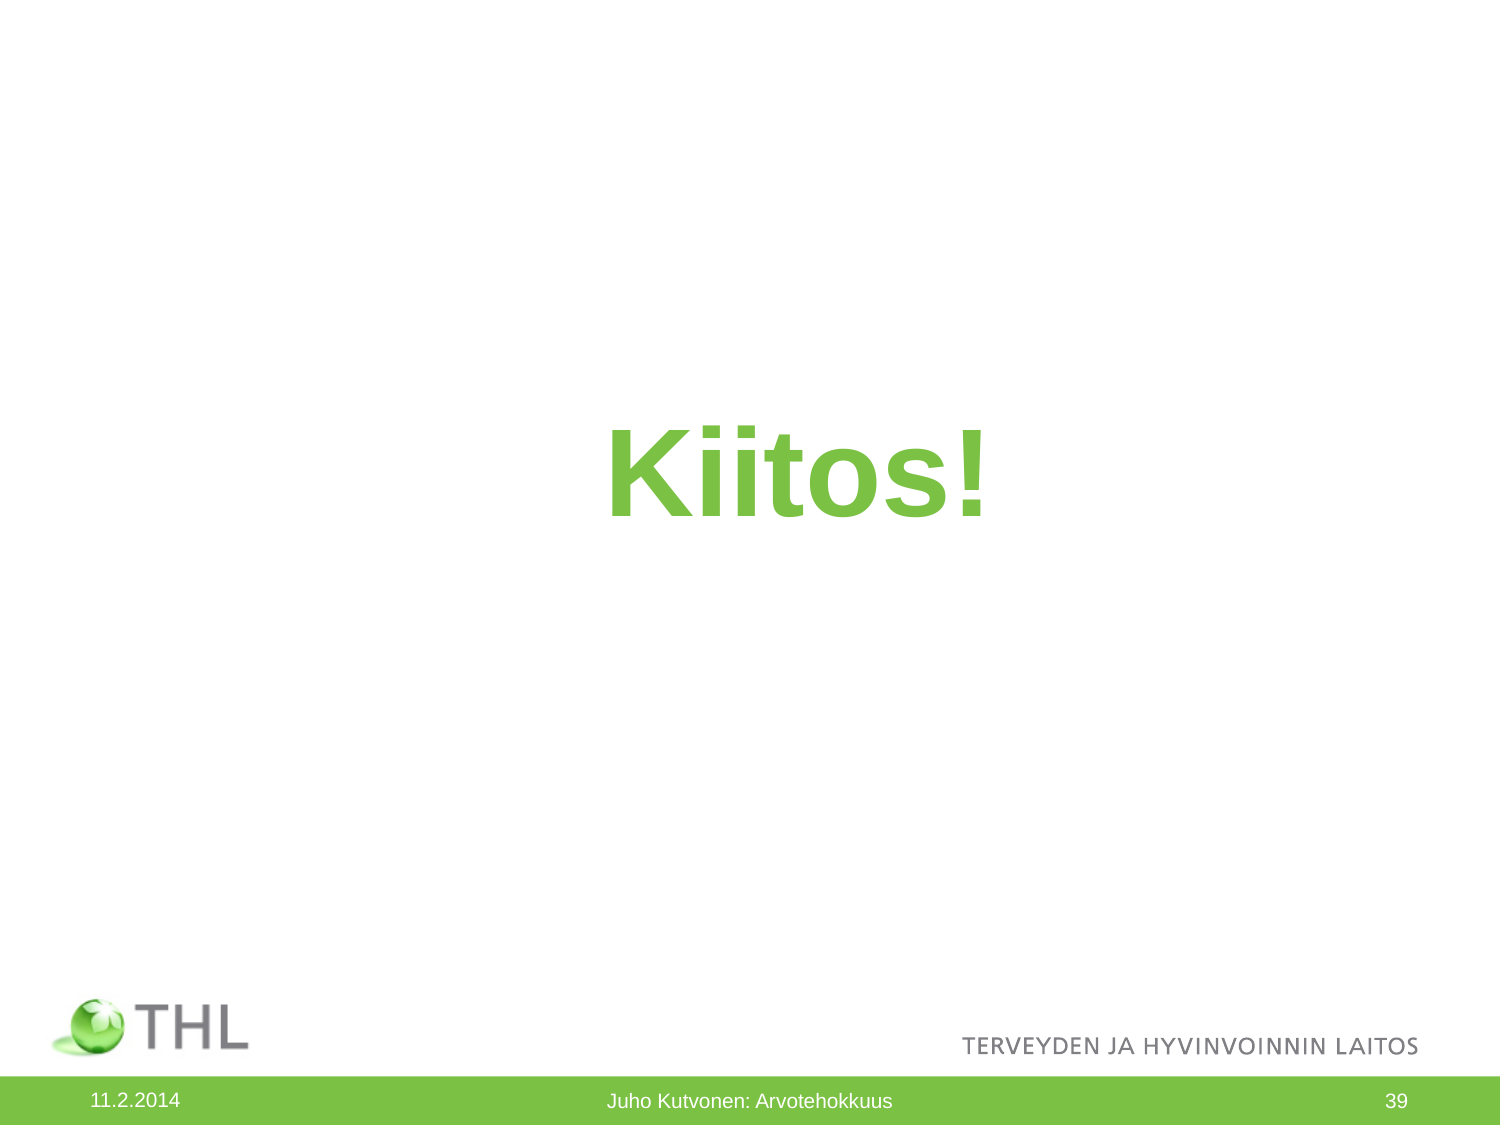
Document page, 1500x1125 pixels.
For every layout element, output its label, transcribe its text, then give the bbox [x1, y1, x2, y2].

picture [24, 983, 275, 1067]
footer Juho Kutvonen: Arvotehokkuus [253, 1082, 1245, 1118]
title Kiitos! [123, 361, 1475, 550]
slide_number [74, 1080, 255, 1118]
slide_number 39 [1245, 1082, 1424, 1118]
